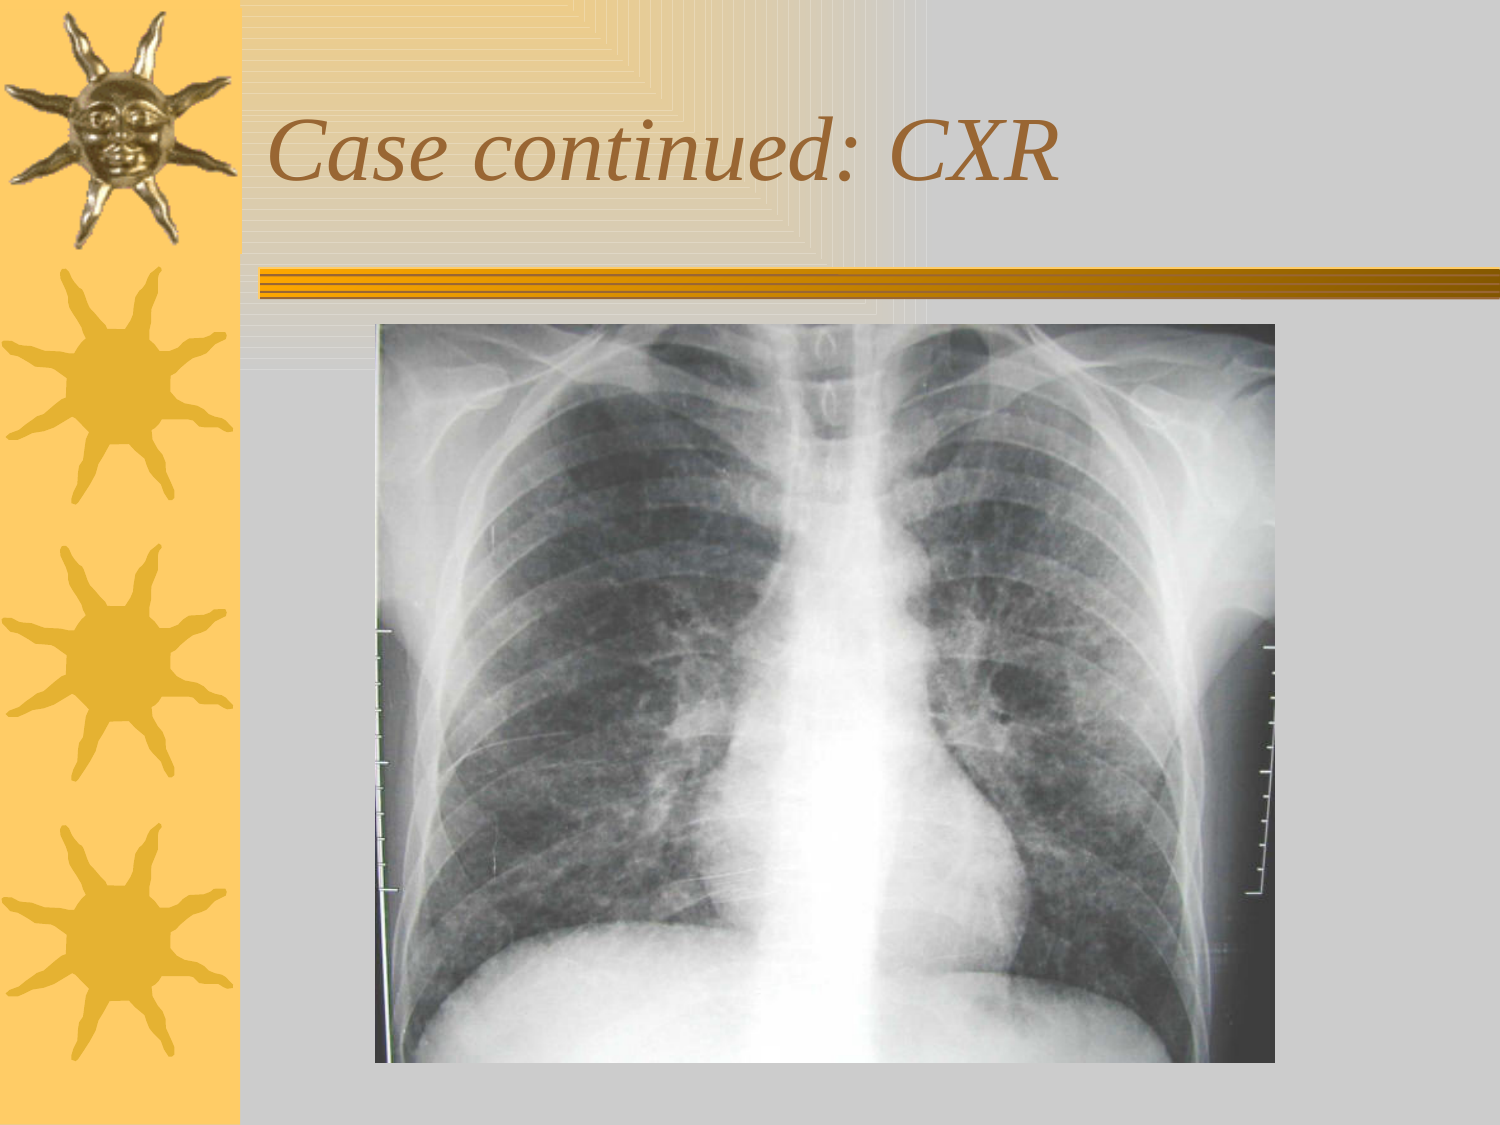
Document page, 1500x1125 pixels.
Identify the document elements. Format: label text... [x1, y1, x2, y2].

picture [1, 8, 242, 254]
title Case continued: CXR [250, 49, 1492, 238]
picture [374, 324, 1276, 1064]
